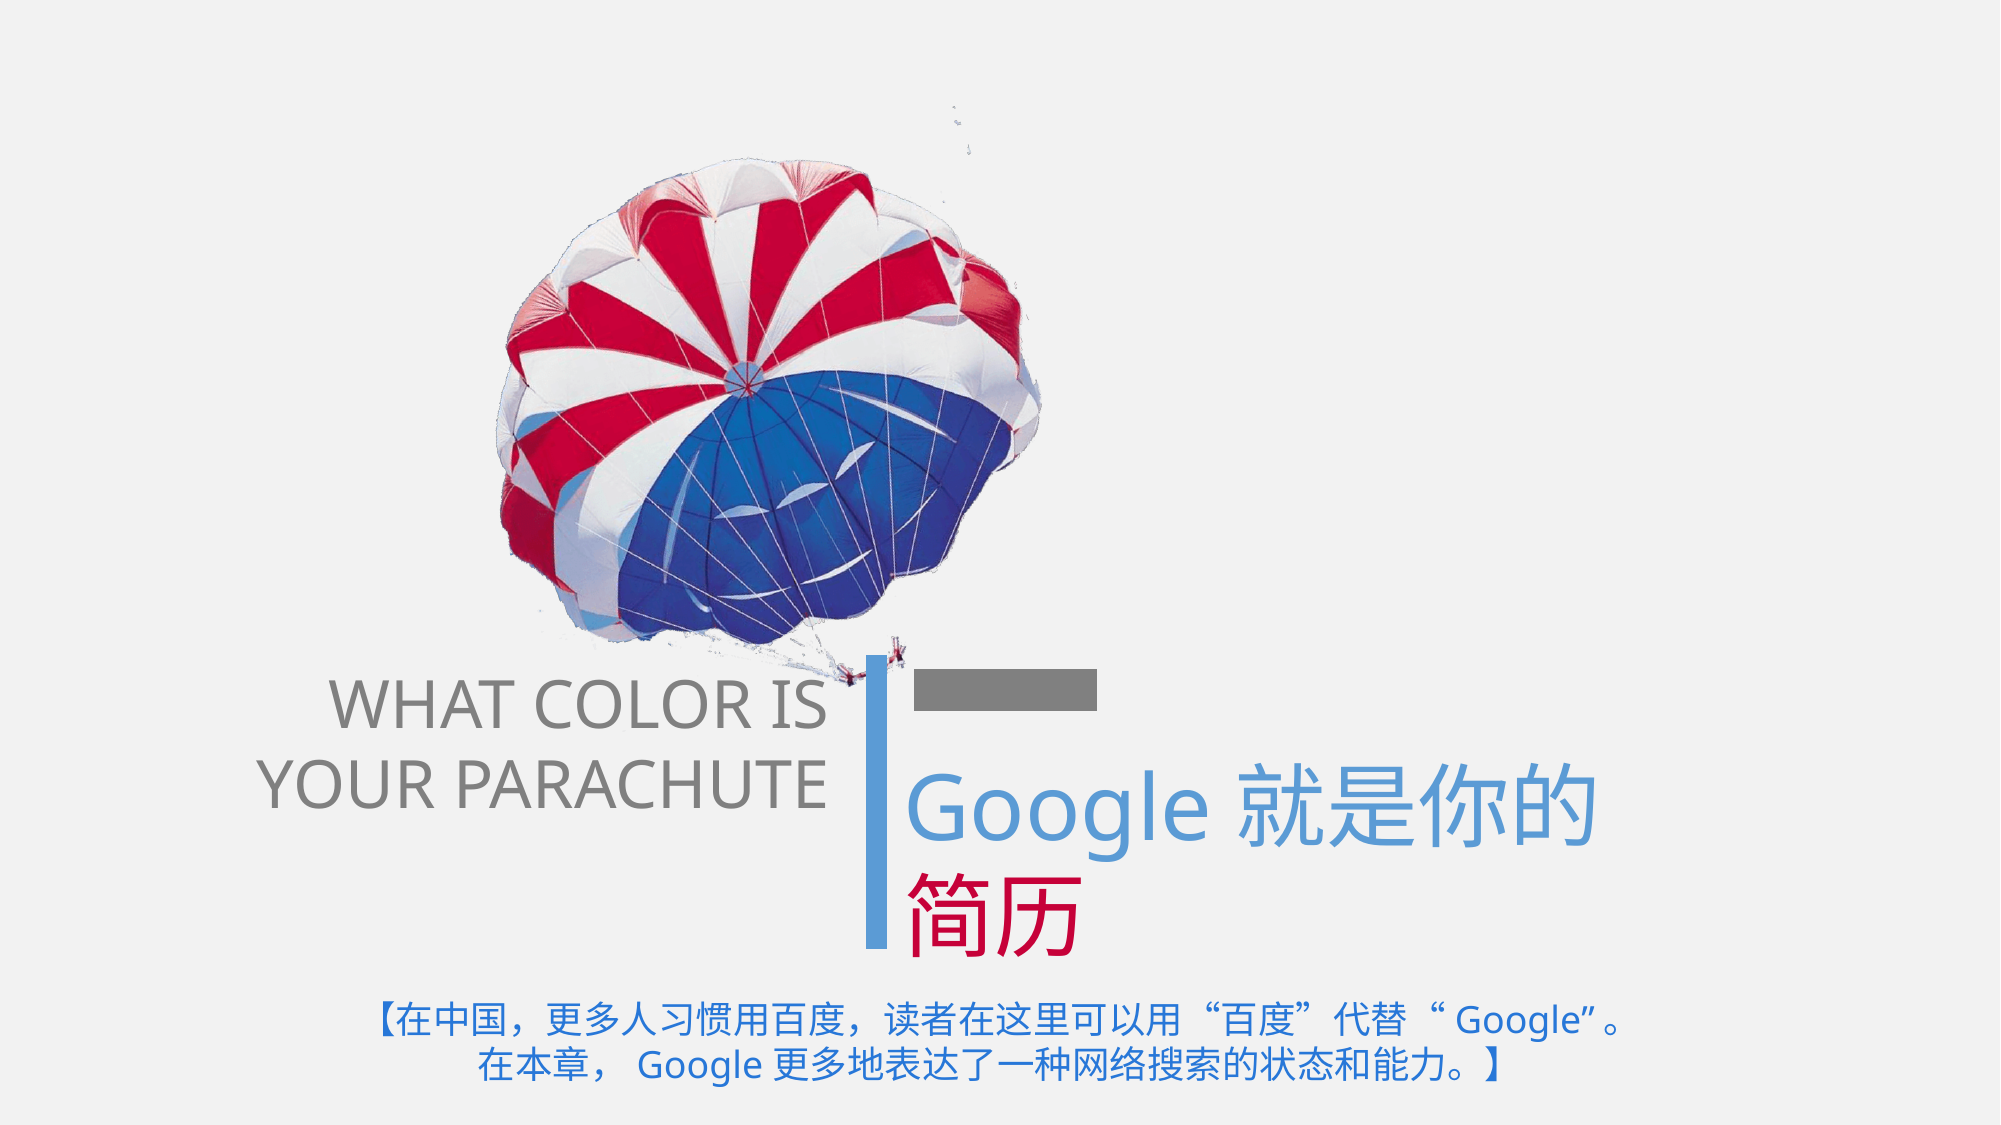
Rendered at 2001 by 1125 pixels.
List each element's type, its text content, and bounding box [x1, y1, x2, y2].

text_box Google就是你的 简历 [888, 741, 1617, 976]
picture [411, 79, 1122, 699]
text_box WHAT COLOR IS YOUR PARACHUTE [241, 654, 845, 830]
text_box 【在中国，更多人习惯用百度，读者在这里可以用“百度”代替“Google”。 在本章，Google更多地表达了一种网络搜索的状态和能力。】 [343, 988, 1657, 1093]
